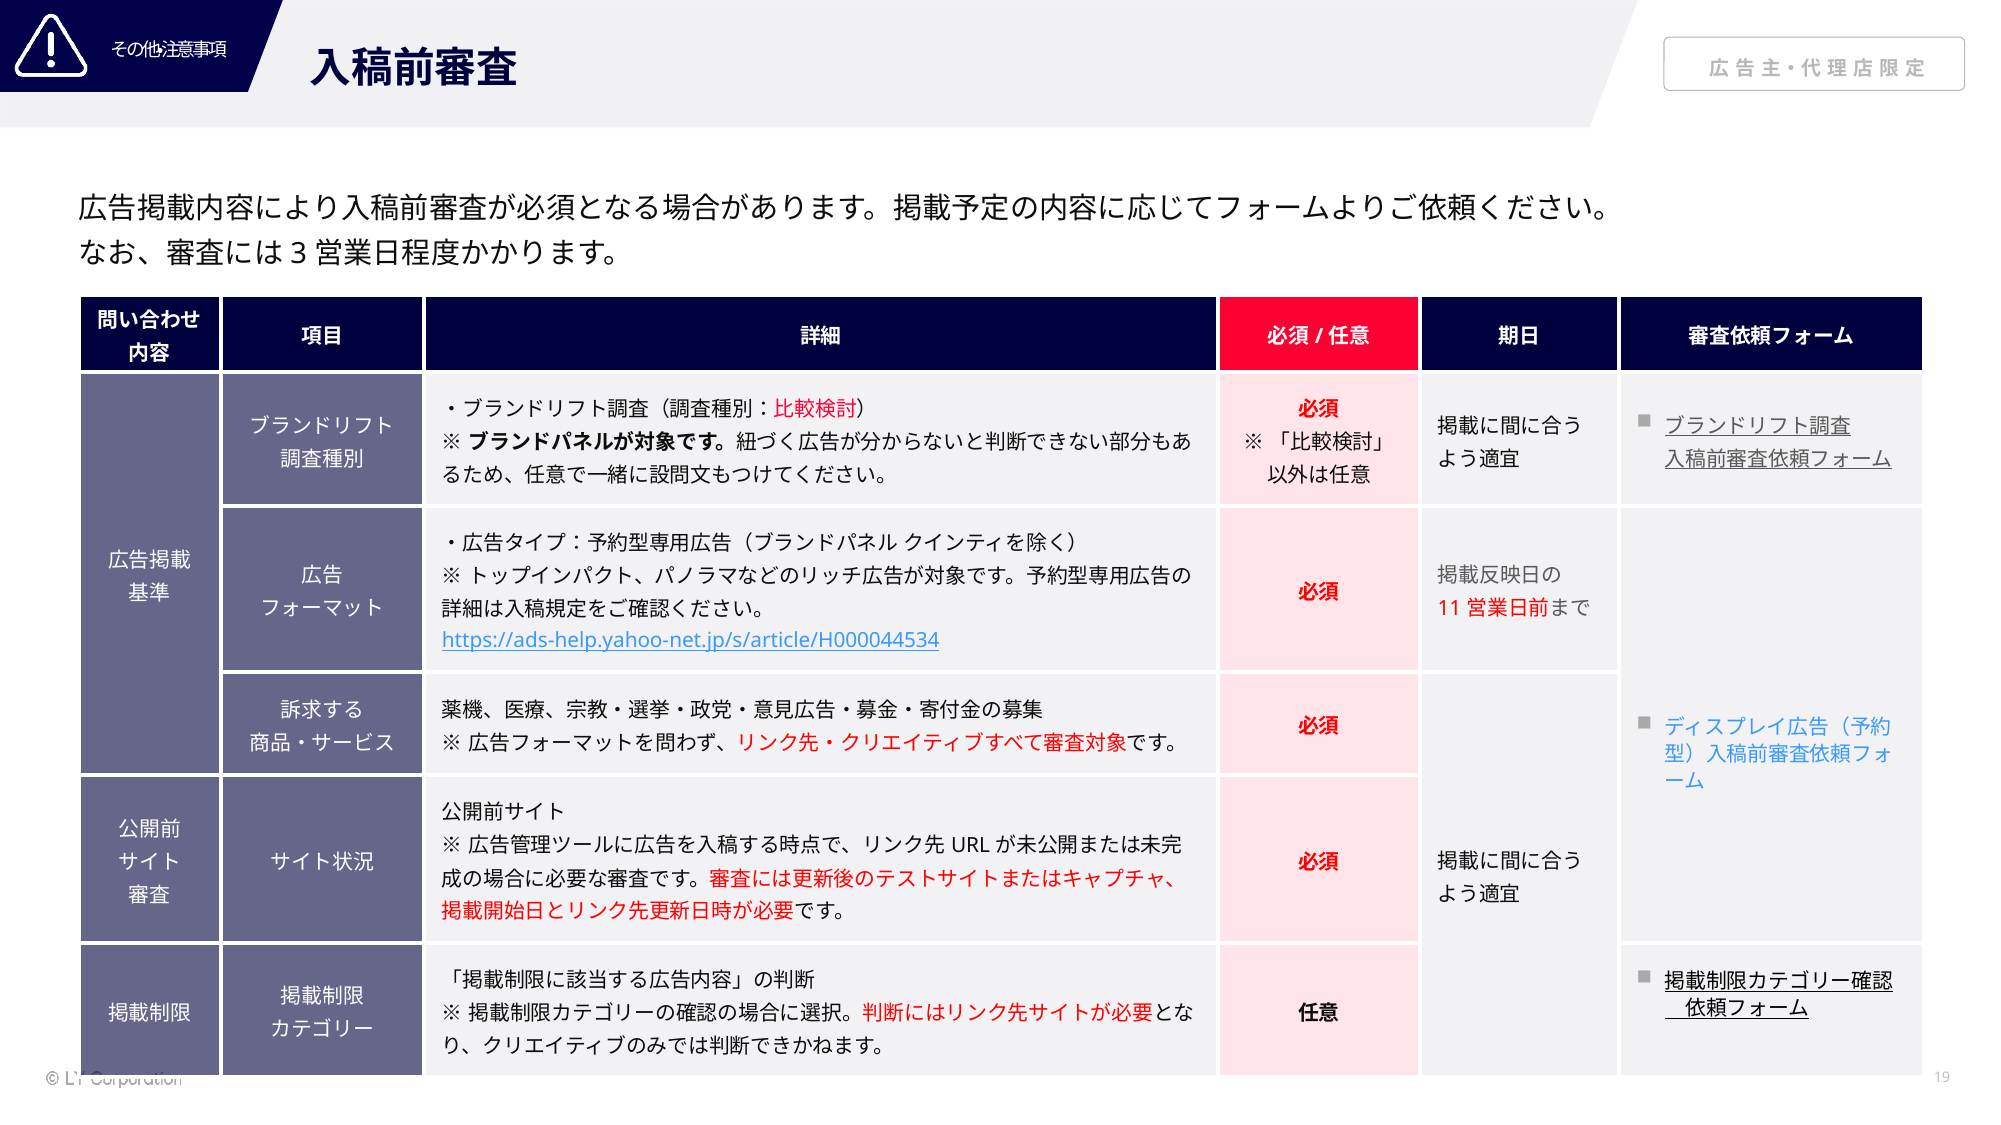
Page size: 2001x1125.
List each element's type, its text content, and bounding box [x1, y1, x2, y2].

table_cell 必須 [1220, 777, 1418, 941]
list その他・注意事項 [97, 13, 240, 81]
table_cell 掲載制限 カテゴリー [223, 945, 422, 1075]
table_cell ブランドリフト 調査種別 [223, 374, 422, 504]
table_cell 訴求する 商品・サービス [223, 674, 422, 773]
table_cell 掲載制限 [81, 945, 219, 1075]
table_cell 薬機、医療、宗教・選挙・政党・意見広告・募金・寄付金の募集 ※広告フォーマットを問わず、リンク先・クリエイティブすべて審査対象です。 [426, 674, 1216, 773]
table_cell 広告掲載 基準 [81, 374, 219, 773]
table_cell 広告 フォーマット [223, 508, 422, 670]
picture [9, 5, 92, 87]
table_cell 「掲載制限に該当する広告内容」の判断 ※掲載制限カテゴリーの確認の場合に選択。判断にはリンク先サイトが必要となり、クリエイティブのみでは判断できかねます。 [426, 945, 1216, 1075]
table_header 項目 [223, 297, 422, 370]
table_header 期日 [1422, 297, 1617, 370]
table_cell 掲載に間に合うよう適宜 [1422, 374, 1617, 504]
text_box 広告掲載内容により入稿前審査が必須となる場合があります。掲載予定の内容に応じてフォームよりご依頼ください。 なお、審査には3営業日程度かかります。 [78, 178, 1922, 270]
table_cell ・ブランドリフト調査（調査種別：比較検討） ※ブランドパネルが対象です。紐づく広告が分からないと判断できない部分もあるため、任意で一緒に設問文もつけてください。 [426, 374, 1216, 504]
table_cell 必須 ※「比較検討」 以外は任意 [1220, 374, 1418, 504]
table_cell 公開前サイト ※広告管理ツールに広告を入稿する時点で、リンク先URLが未公開または未完成の場合に必要な審査です。審査には更新後のテストサイトまたはキャプチャ、掲載開始日とリンク先更新日時が必要です。 [426, 777, 1216, 941]
table_cell 掲載反映日の 11営業日前まで [1422, 508, 1617, 670]
table_header 必須/任意 [1220, 297, 1418, 370]
table_cell ブランドリフト調査 入稿前審査依頼フォーム [1621, 374, 1922, 504]
table_cell 任意 [1220, 945, 1418, 1075]
table_cell ディスプレイ広告（予約型）入稿前審査依頼フォーム [1621, 508, 1922, 941]
table_cell 必須 [1220, 508, 1418, 670]
table_header 詳細 [426, 297, 1216, 370]
table_cell 掲載制限カテゴリー確認 依頼フォーム [1621, 945, 1922, 1075]
table_cell 必須 [1220, 674, 1418, 773]
picture [46, 1071, 181, 1088]
table_header 審査依頼フォーム [1621, 297, 1922, 370]
table_cell 公開前 サイト 審査 [81, 777, 219, 941]
table_cell サイト状況 [223, 777, 422, 941]
table_cell ・広告タイプ：予約型専用広告（ブランドパネル クインティを除く） ※トップインパクト、パノラマなどのリッチ広告が対象です。予約型専用広告の詳細は入稿規定をご確認ください。 https://ads-help.yahoo-net.jp/s/article/H000044534 [426, 508, 1216, 670]
list 入稿前審査 [309, 41, 1645, 97]
table_header 問い合わせ 内容 [81, 297, 219, 370]
table_cell 掲載に間に合うよう適宜 [1422, 674, 1617, 1075]
